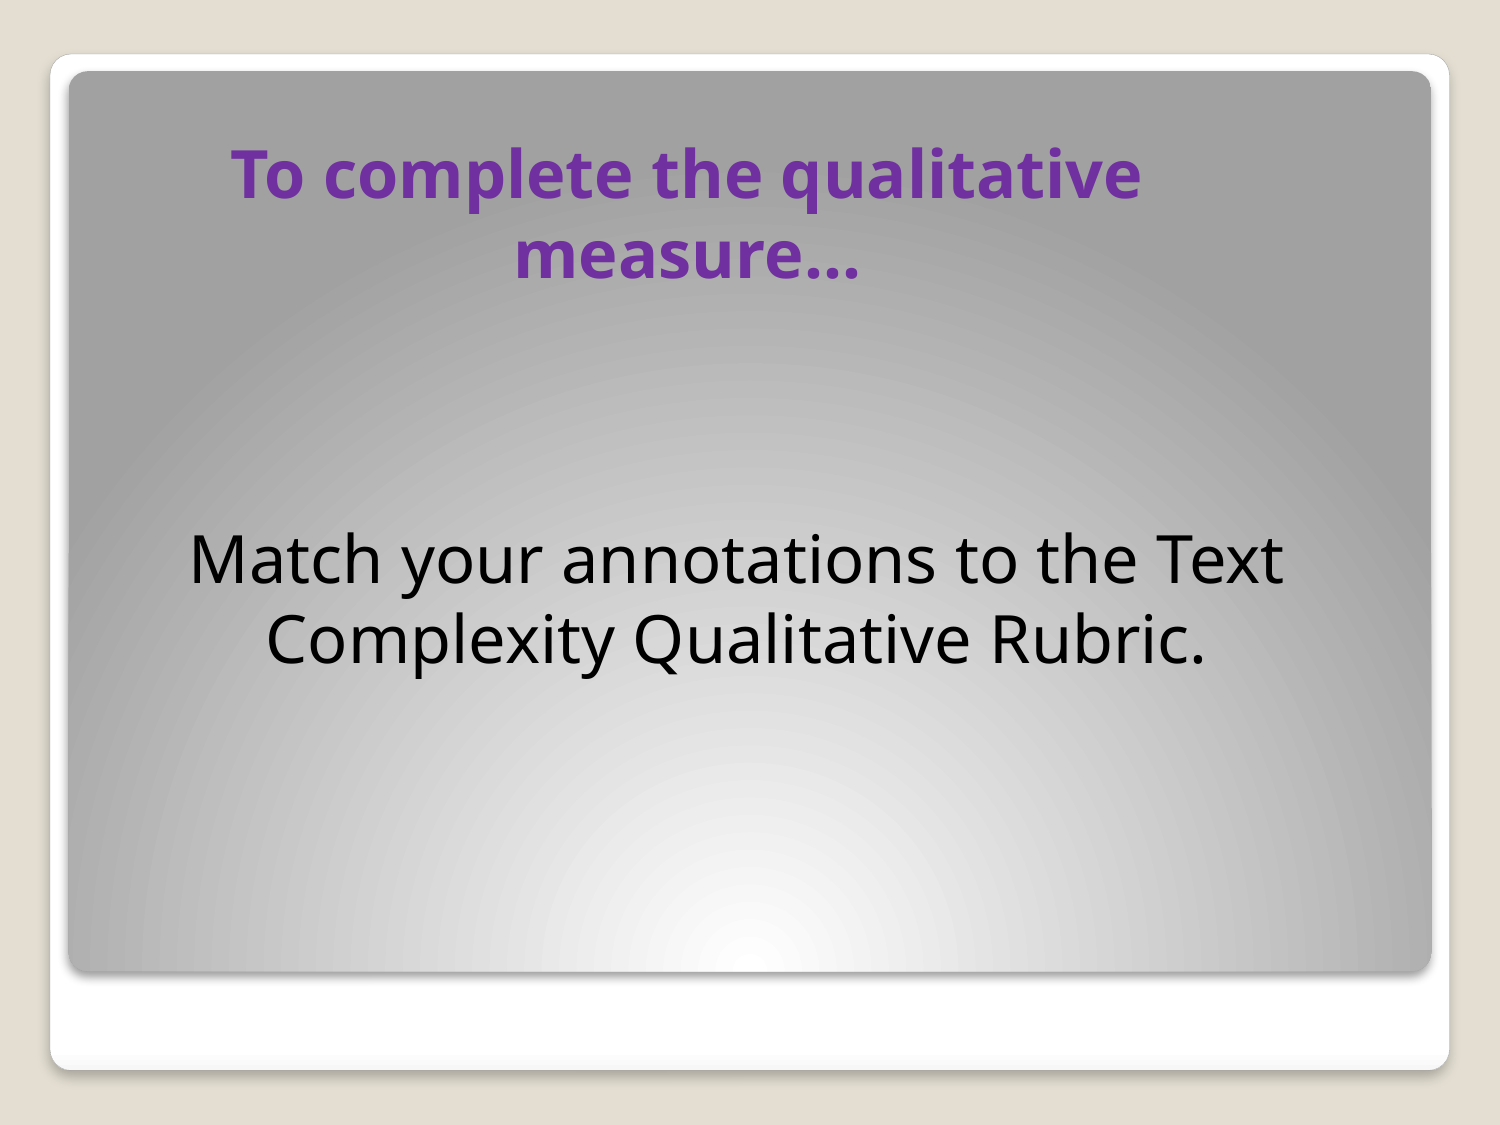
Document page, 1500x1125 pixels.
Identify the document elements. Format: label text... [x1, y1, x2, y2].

text_box To complete the qualitative measure… [150, 124, 1225, 300]
text_box Match your annotations to the Text Complexity Qualitative Rubric. [99, 509, 1375, 685]
